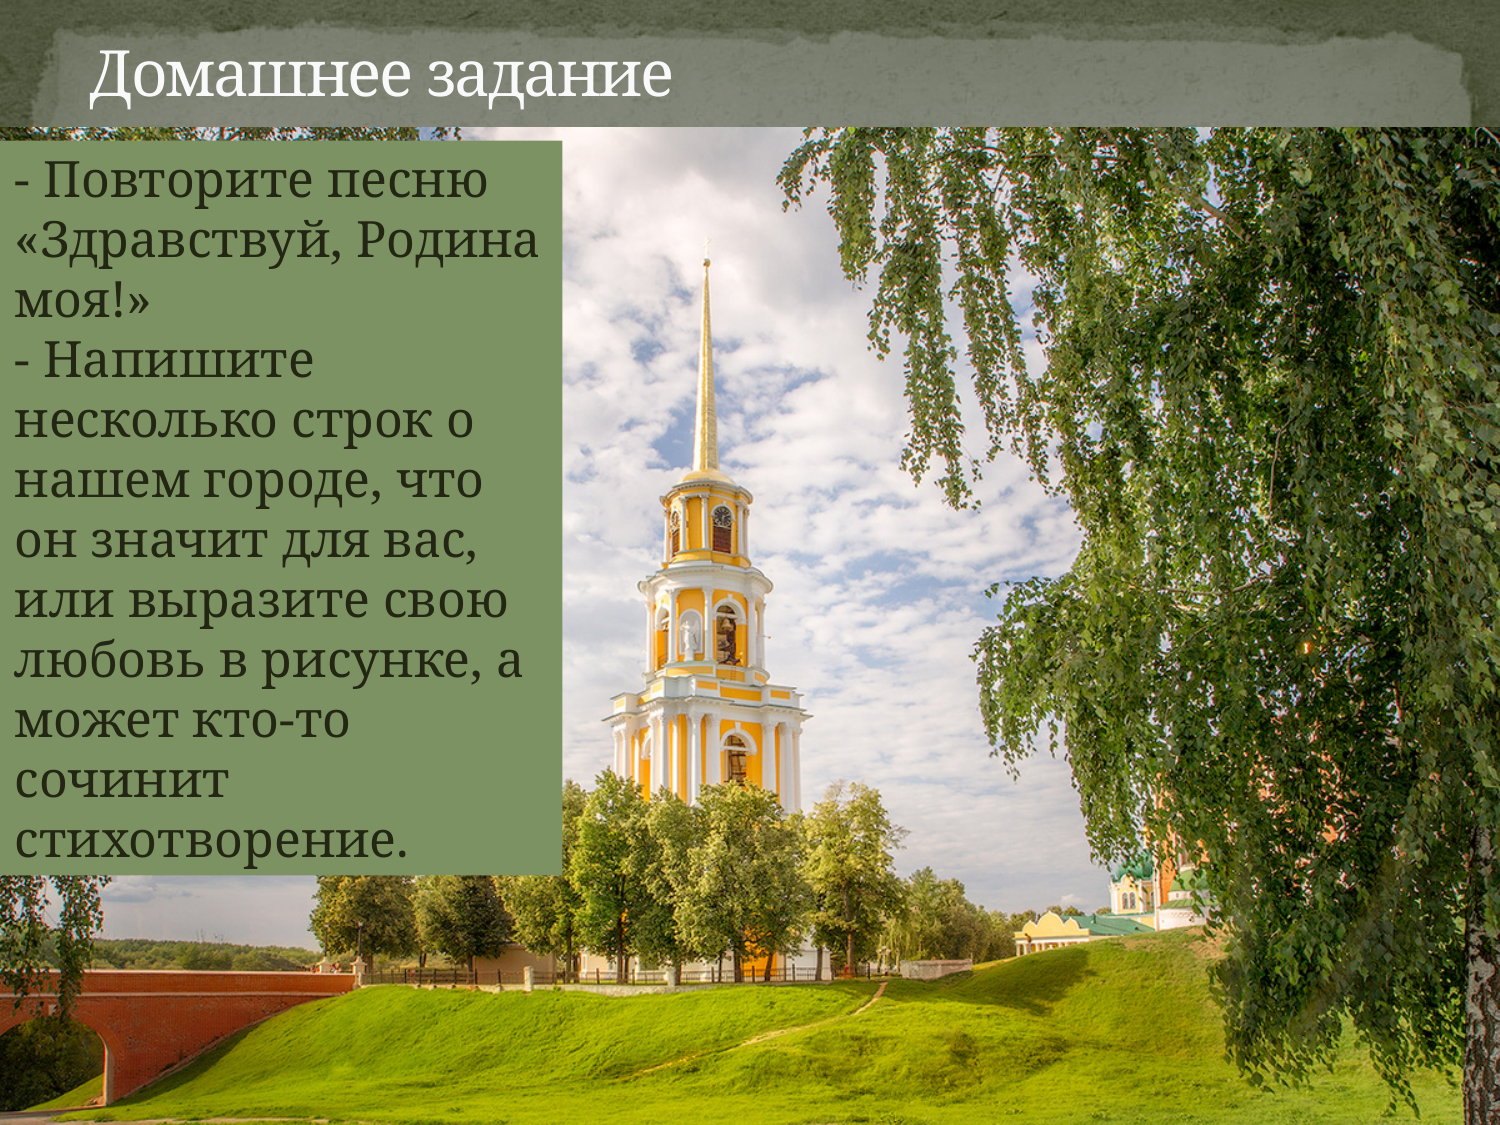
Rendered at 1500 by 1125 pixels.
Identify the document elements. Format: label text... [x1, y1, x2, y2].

title Домашнее задание [74, 24, 1425, 116]
picture [0, 127, 1500, 1125]
